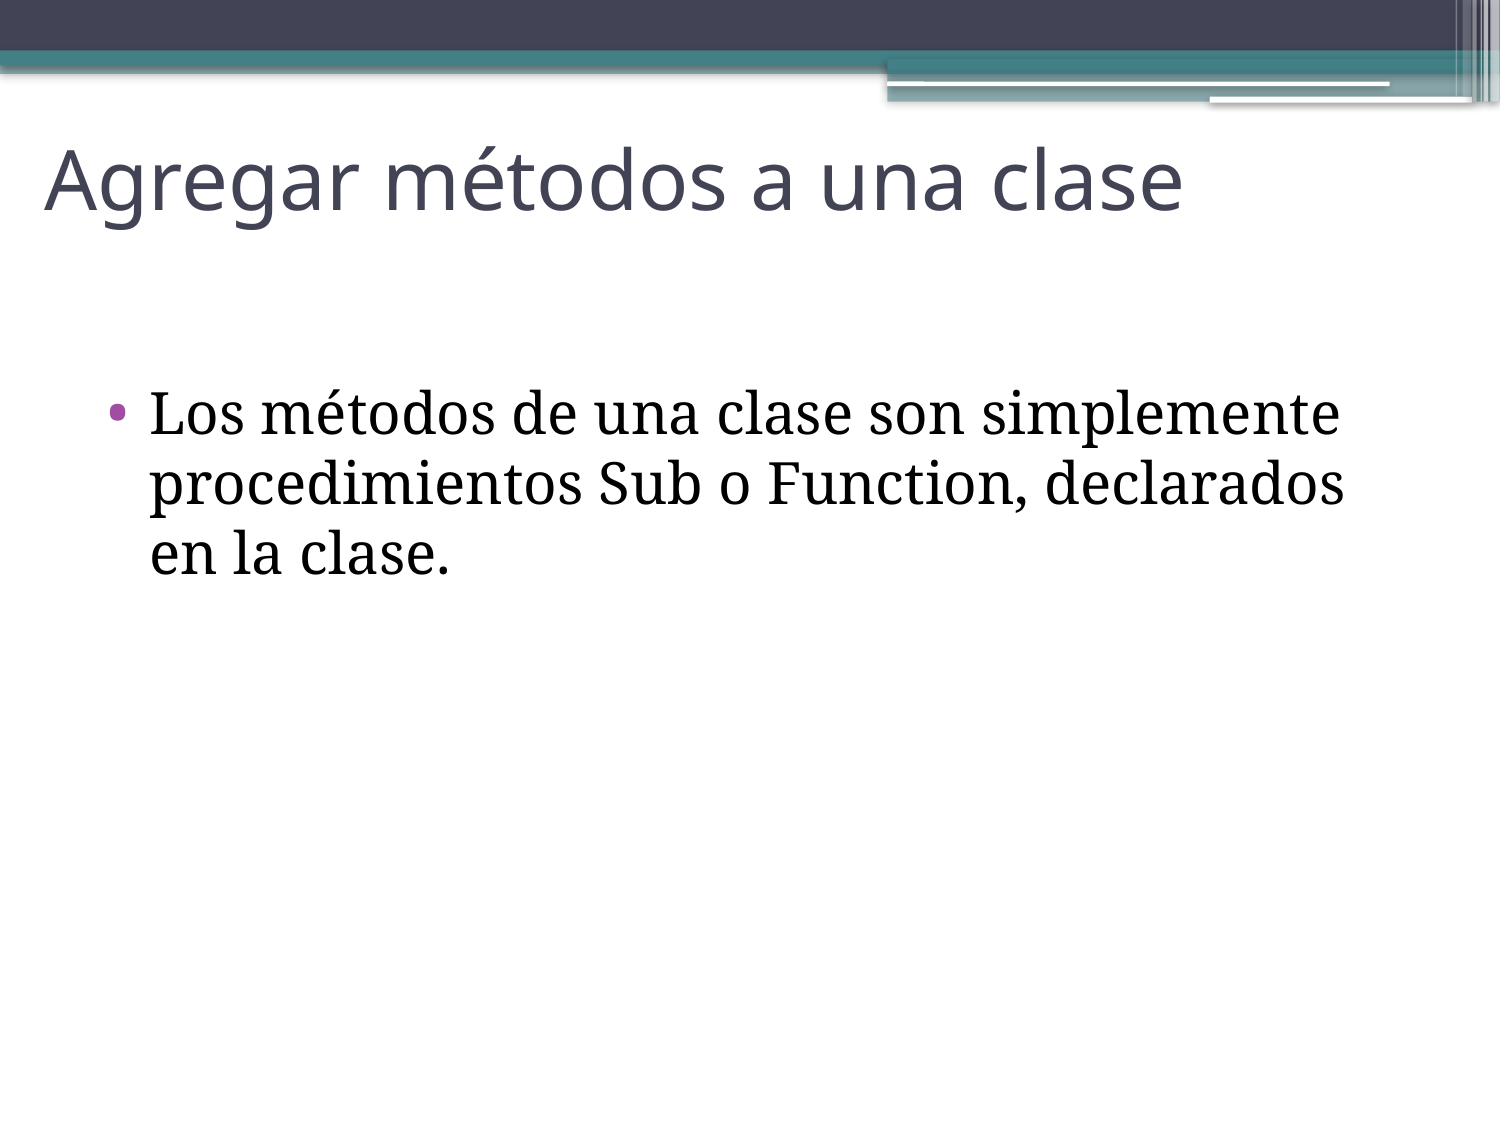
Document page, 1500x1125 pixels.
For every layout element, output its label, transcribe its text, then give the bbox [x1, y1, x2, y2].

title Agregar métodos a una clase [29, 90, 1380, 265]
list Los métodos de una clase son simplemente procedimientos Sub o Function, declarados en la clase. [75, 368, 1425, 1079]
